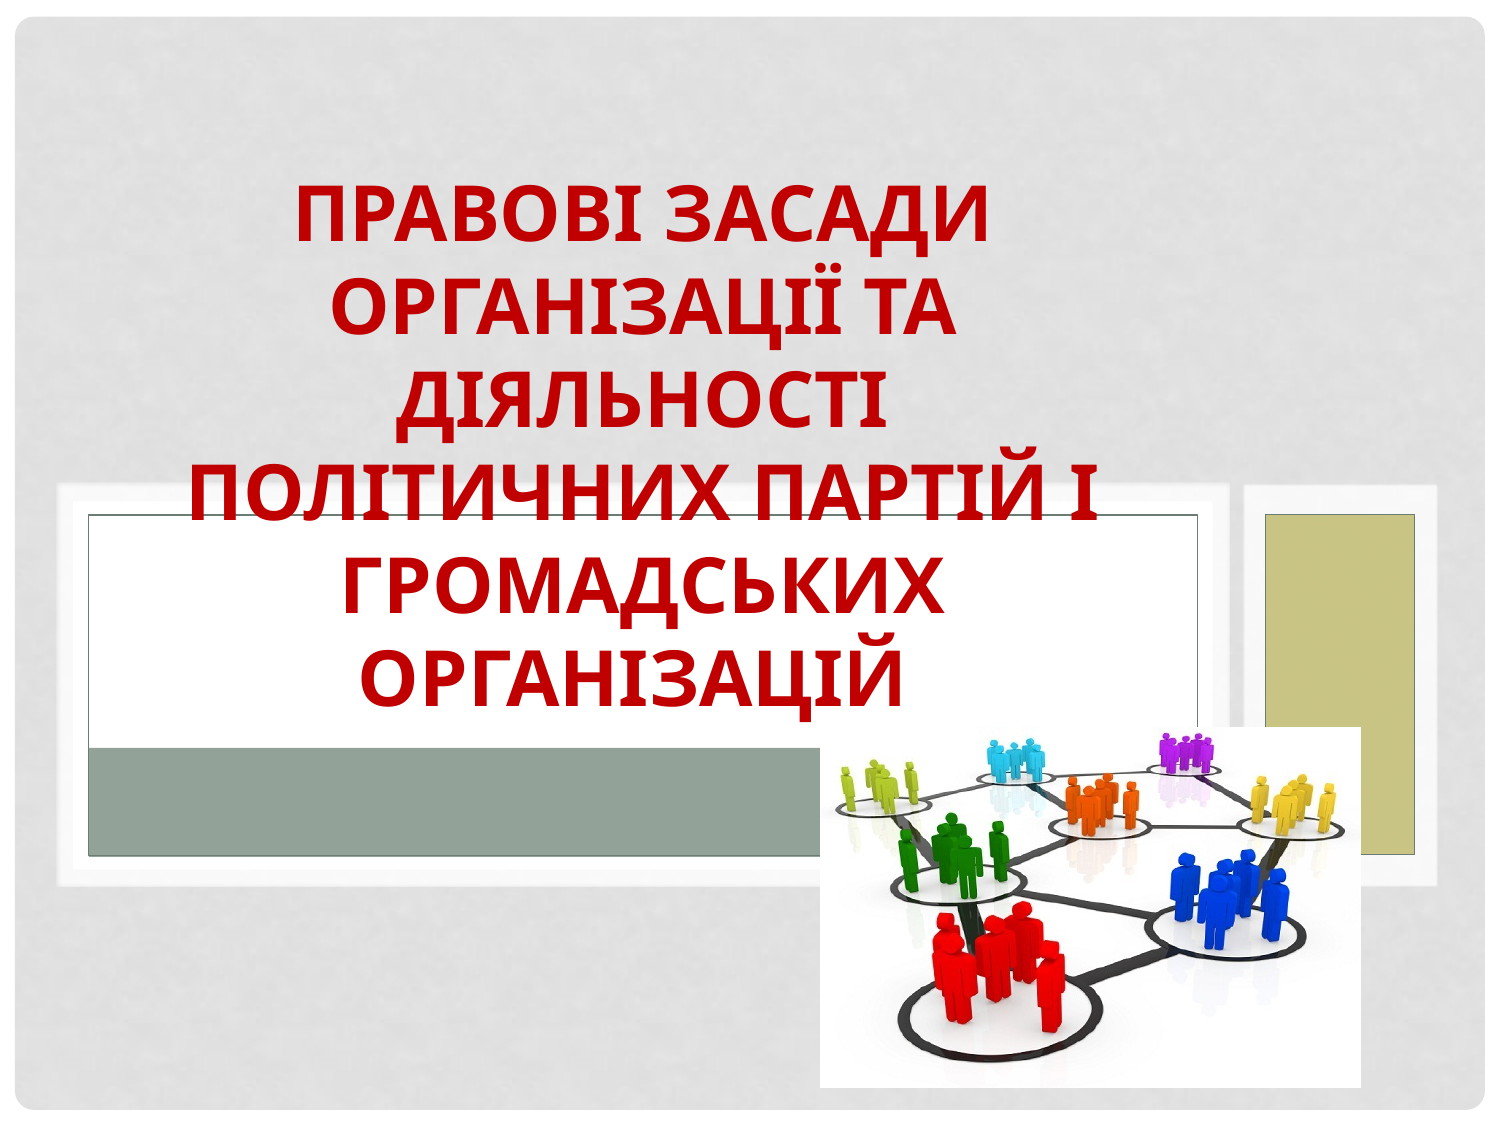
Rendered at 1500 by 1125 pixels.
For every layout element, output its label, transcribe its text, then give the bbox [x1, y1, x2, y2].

picture [820, 727, 1361, 1088]
title ПравовІ ЗАСАДИ ОРГАНІЗАЦІЇ ТА ДІЯЛЬНОСТІ ПОЛІТИЧНИХ ПАРТІЙ І ГРОМАДСЬКИХ ОРГАНІЗАЦІЙ [99, 152, 1187, 730]
